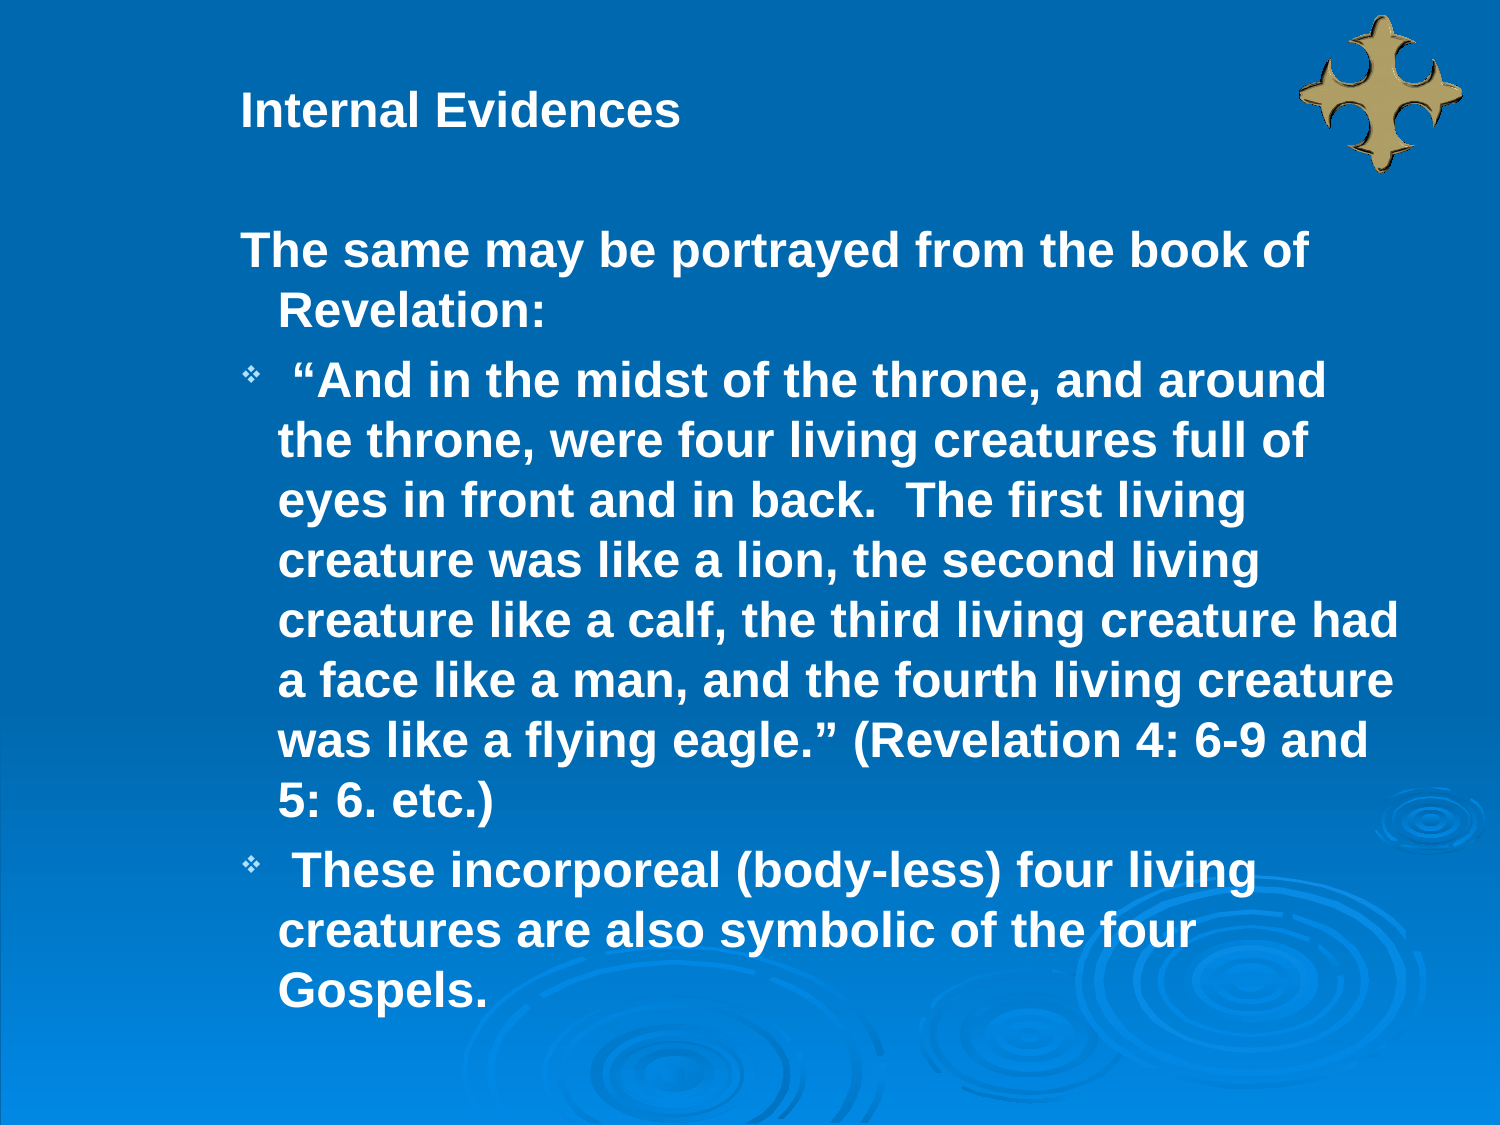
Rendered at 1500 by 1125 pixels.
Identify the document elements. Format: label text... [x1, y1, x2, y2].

picture [1293, 0, 1471, 188]
list Internal Evidences The same may be portrayed from the book of Revelation: “And in the midst of the throne, and around the throne, were four living creatures full of eyes in front and in back. The first living creature was like a lion, the second living creature like a calf, the third living creature had a face like a man, and the fourth living creature was like a flying eagle.” (Revelation 4: 6-9 and 5: 6. etc.) These incorporeal (body-less) four living creatures are also symbolic of the four Gospels. [0, 0, 1426, 1100]
